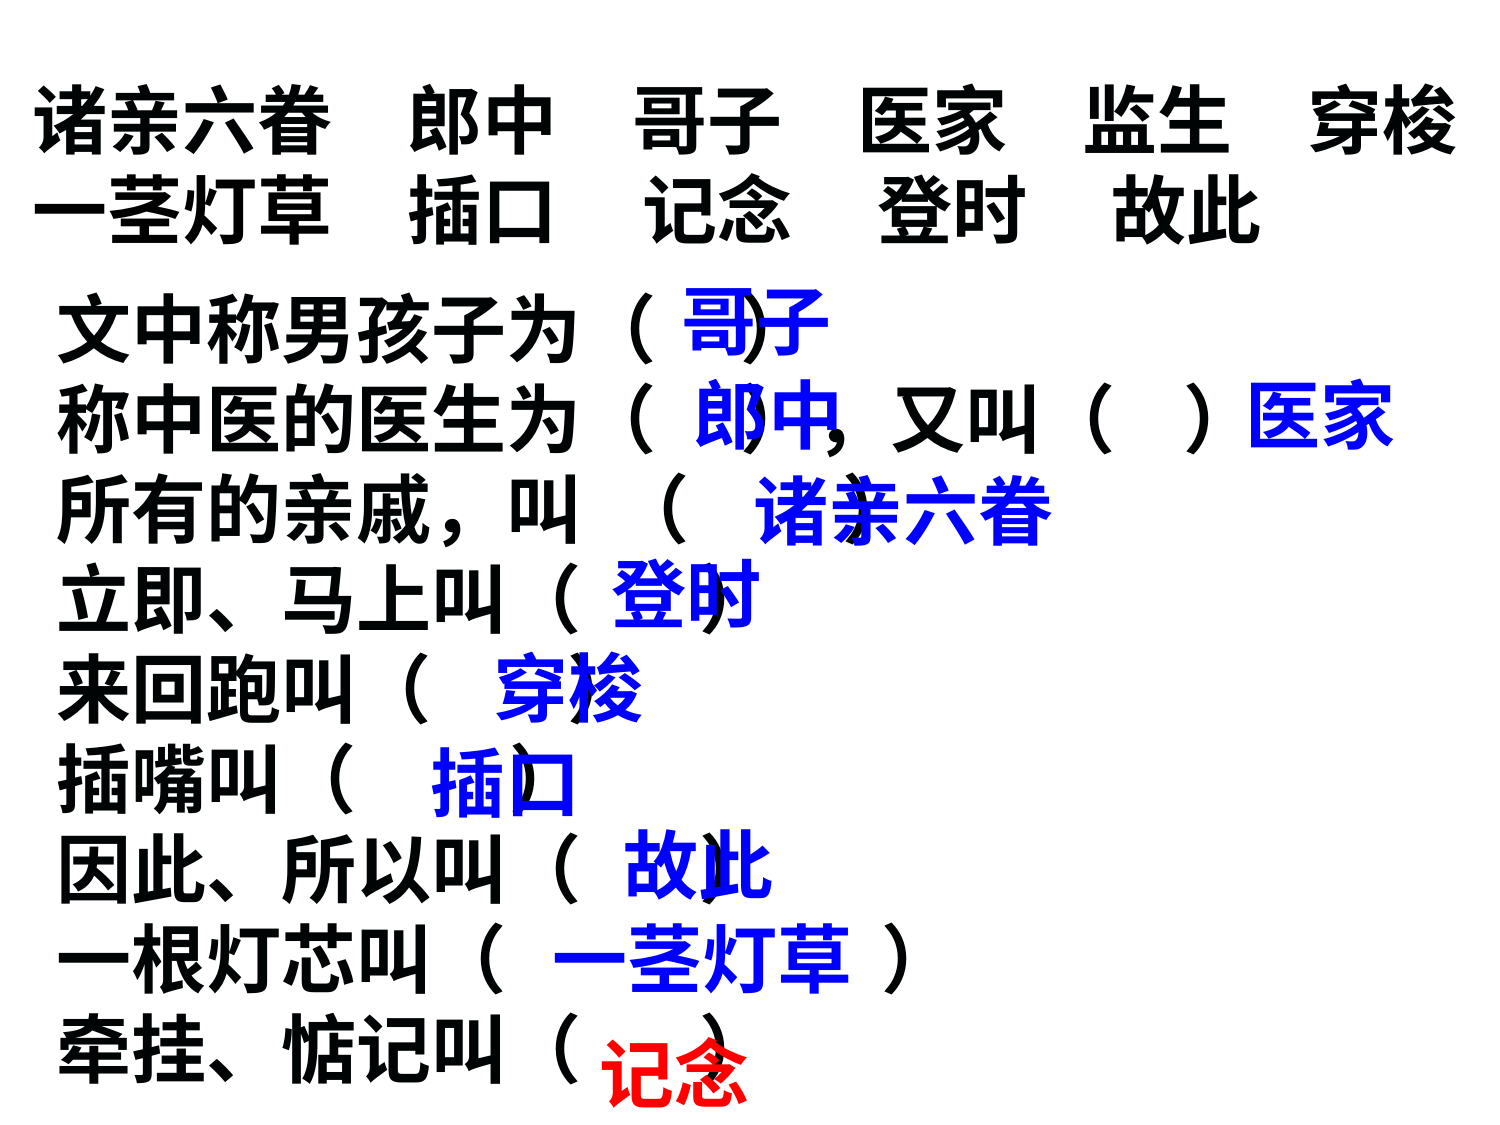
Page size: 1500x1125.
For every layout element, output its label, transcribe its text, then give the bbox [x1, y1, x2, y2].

text_box 故此 [608, 811, 916, 904]
text_box 诸亲六眷 郎中 哥子 医家 监生 穿梭 一茎灯草 插口 记念 登时 故此 [17, 66, 1489, 262]
text_box 诸亲六眷 [738, 457, 1164, 562]
text_box 郎中 [679, 361, 927, 467]
text_box 记念 [584, 1019, 975, 1125]
text_box 哥子 [667, 267, 916, 372]
text_box 一茎灯草 [537, 904, 1022, 1010]
text_box 登时 [596, 540, 1010, 645]
text_box 医家 [1230, 361, 1459, 467]
text_box 穿梭 [478, 634, 857, 740]
text_box 插口 [415, 728, 750, 834]
text_box 文中称男孩子为（ ） 称中医的医生为（ ），又叫（ ） 所有的亲戚，叫 （ ） 立即、马上叫（ ） 来回跑叫（ ） 插嘴叫（ ） 因此、所以叫（ ） 一根灯芯叫（ ） 牵挂、惦记叫（ ） [41, 275, 1500, 1101]
